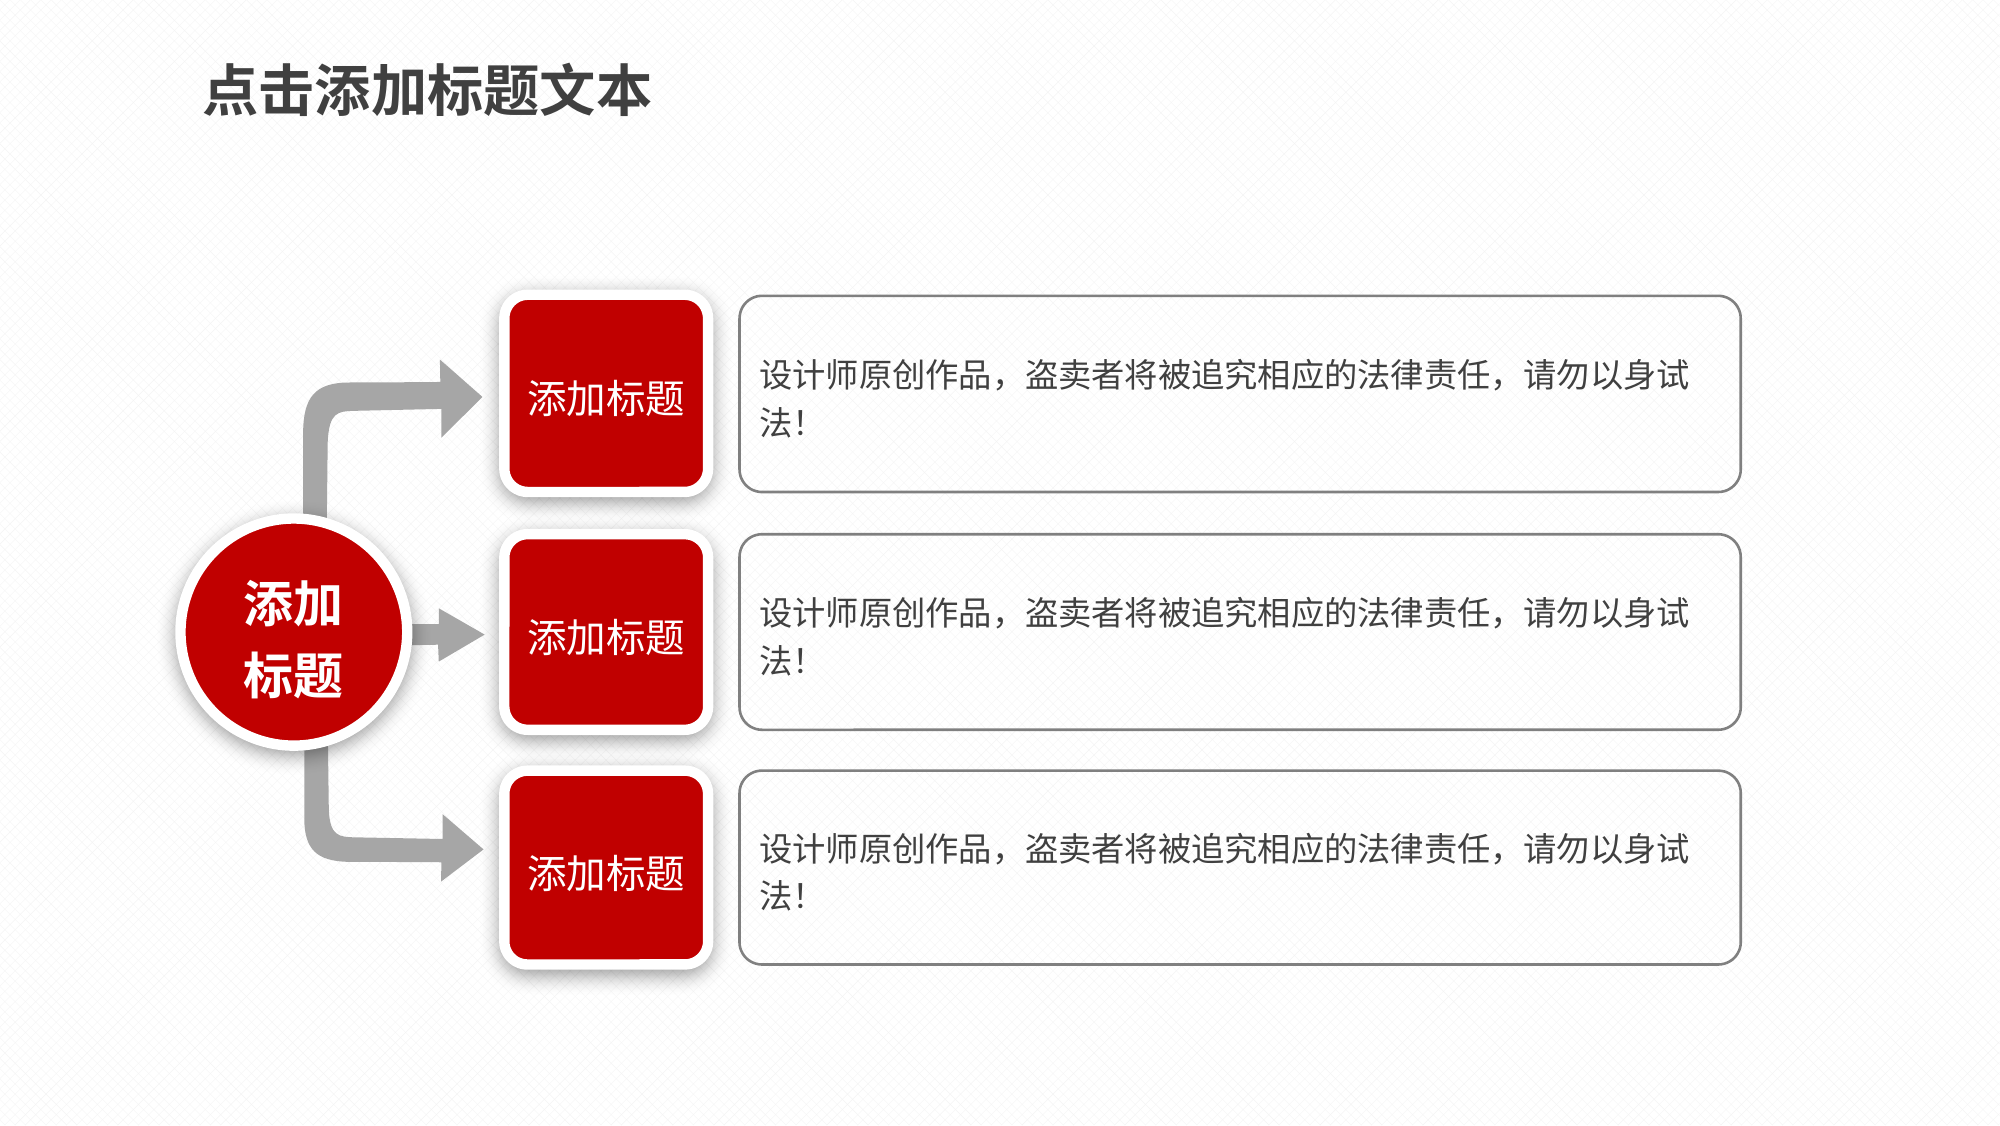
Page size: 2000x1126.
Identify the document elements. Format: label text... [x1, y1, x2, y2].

text_box [304, 759, 484, 882]
text_box 添加标题 [504, 770, 709, 965]
text_box 添加标题 [504, 534, 709, 730]
text_box [303, 359, 483, 515]
text_box 设计师原创作品，盗卖者将被追究相应的法律责任，请勿以身试法！ [739, 770, 1741, 965]
text_box [420, 608, 485, 662]
text_box 添加标题 [180, 518, 408, 746]
text_box 点击添加标题文本 [182, 45, 673, 133]
text_box 设计师原创作品，盗卖者将被追究相应的法律责任，请勿以身试法！ [739, 295, 1741, 493]
text_box 设计师原创作品，盗卖者将被追究相应的法律责任，请勿以身试法！ [739, 534, 1741, 730]
text_box 添加标题 [504, 294, 709, 492]
